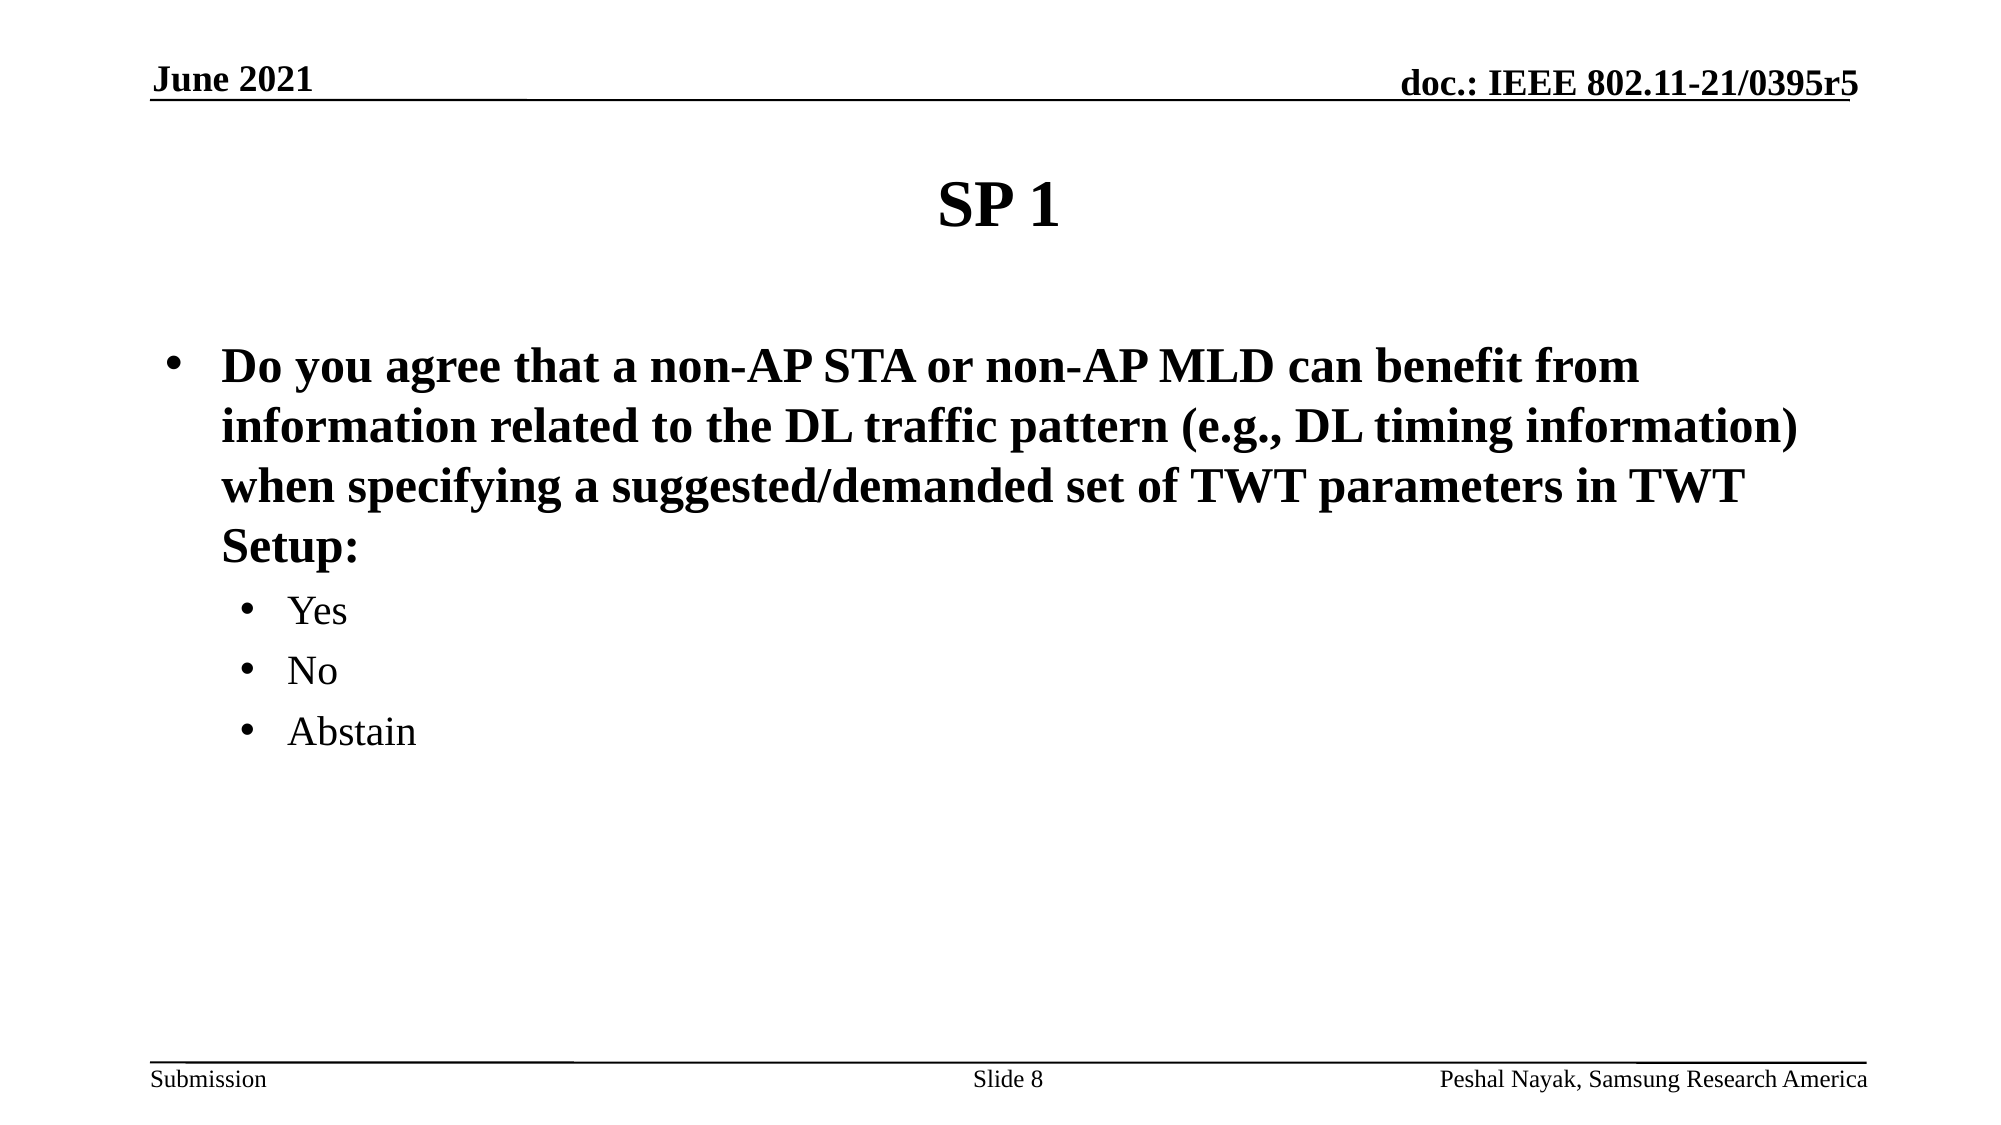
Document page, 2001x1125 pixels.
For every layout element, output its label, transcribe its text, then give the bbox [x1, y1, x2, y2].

footer Peshal Nayak, Samsung Research America [1171, 1061, 1869, 1093]
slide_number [152, 54, 563, 100]
list Do you agree that a non-AP STA or non-AP MLD can benefit from information related to the DL traffic pattern (e.g., DL timing information) when specifying a suggested/demanded set of TWT parameters in TWT Setup: Yes No Abstain [149, 324, 1850, 1000]
slide_number Slide 8 [950, 1061, 1067, 1123]
title SP 1 [149, 112, 1850, 288]
